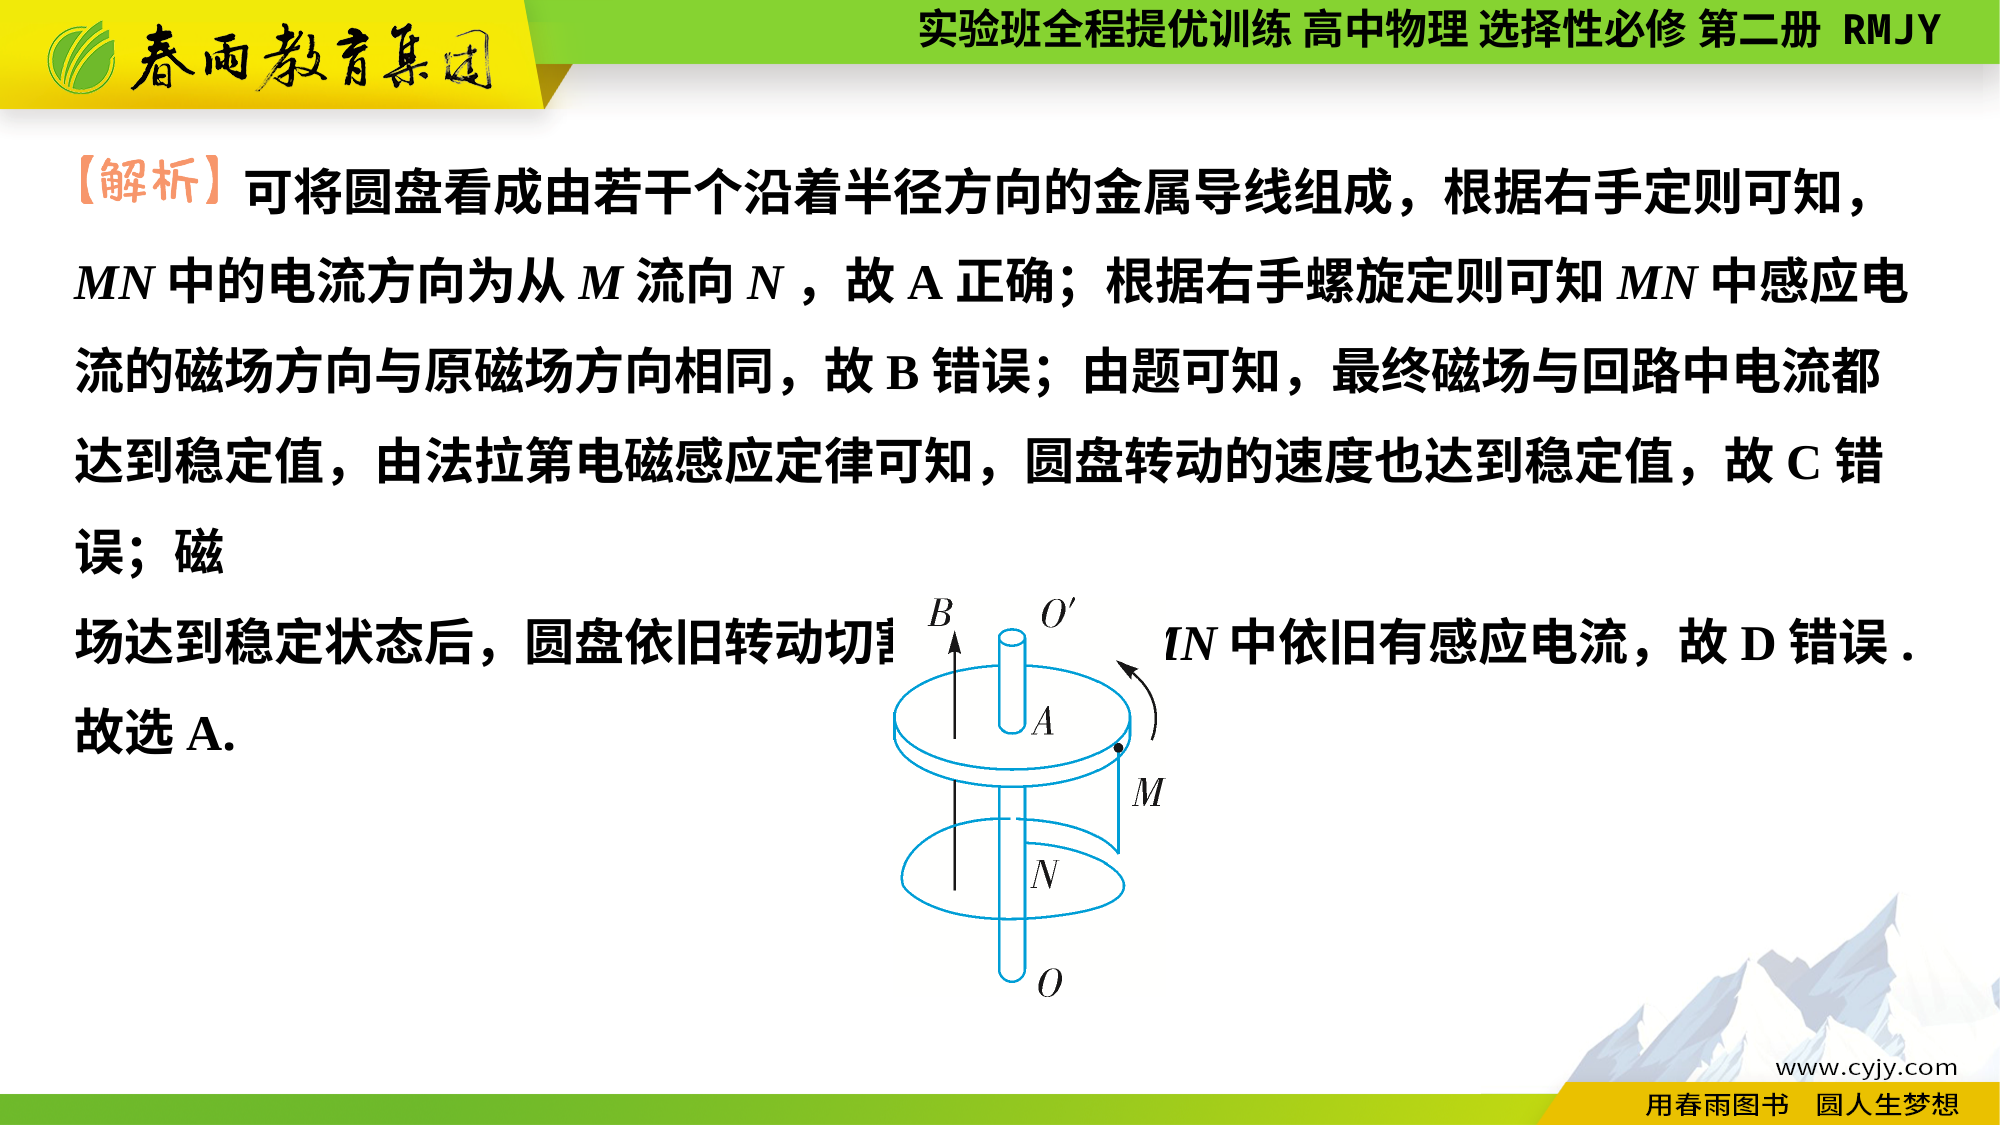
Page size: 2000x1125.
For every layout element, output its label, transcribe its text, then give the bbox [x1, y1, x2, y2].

picture [0, 0, 2000, 1125]
list 可将圆盘看成由若干个沿着半径方向的金属导线组成，根据右手定则可知，MN中的电流方向为从M流向N，故A正确；根据右手螺旋定则可知MN中感应电流的磁场方向与原磁场方向相同，故B错误；由题可知，最终磁场与回路中电流都达到稳定值，由法拉第电磁感应定律可知，圆盘转动的速度也达到稳定值，故C错误；磁 场达到稳定状态后，圆盘依旧转动切割磁感线，MN中依旧有感应电流，故D错误. 故选A. [59, 122, 1944, 683]
